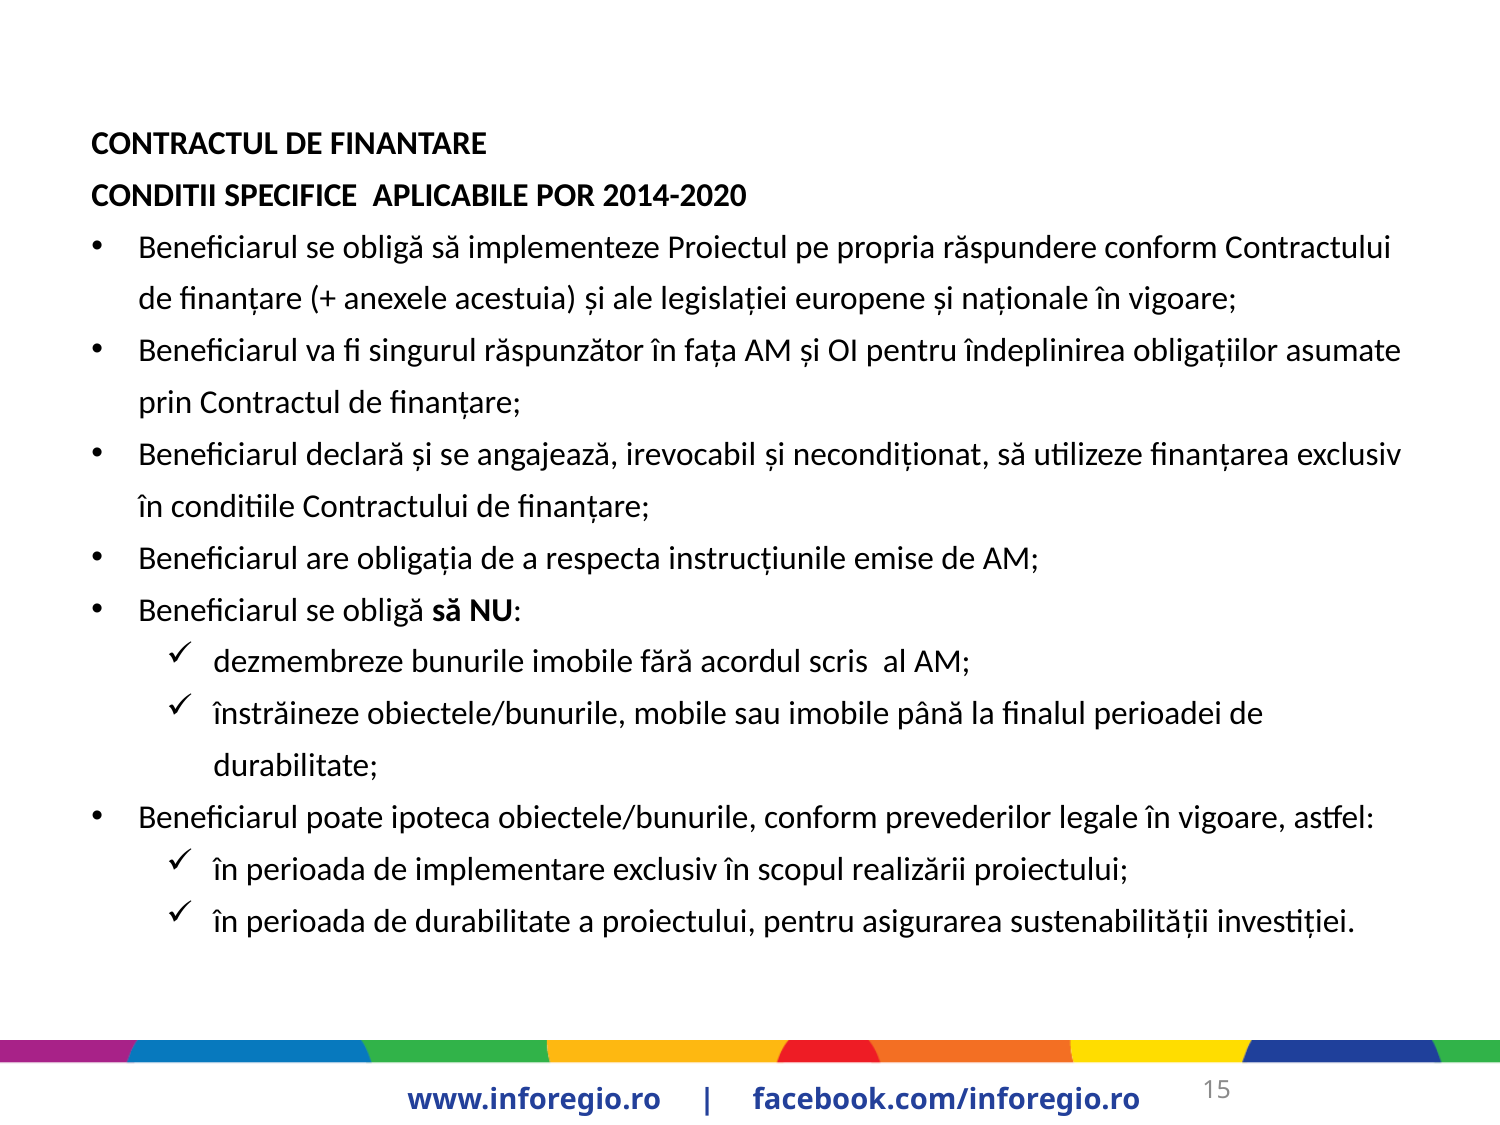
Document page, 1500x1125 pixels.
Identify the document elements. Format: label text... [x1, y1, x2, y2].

text_box www.inforegio.ro | facebook.com/inforegio.ro [392, 1075, 1156, 1123]
text_box CONTRACTUL DE FINANTARE CONDITII SPECIFICE APLICABILE POR 2014-2020 Beneficiarul se obligă să implementeze Proiectul pe propria răspundere conform Contractului de finanțare (+ anexele acestuia) şi ale legislaţiei europene şi naţionale în vigoare; Beneficiarul va fi singurul răspunzător în faţa AM şi OI pentru îndeplinirea obligaţiilor asumate prin Contractul de finanțare; Beneficiarul declară și se angajează, irevocabil şi necondiţionat, să utilizeze finanţarea exclusiv în conditiile Contractului de finanţare; Beneficiarul are obligaţia de a respecta instrucțiunile emise de AM; Beneficiarul se obligă să NU: dezmembreze bunurile imobile fără acordul scris al AM; înstrăineze obiectele/bunurile, mobile sau imobile până la finalul perioadei de durabilitate; Beneficiarul poate ipoteca obiectele/bunurile, conform prevederilor legale în vigoare, astfel: în perioada de implementare exclusiv în scopul realizării proiectului; în perioada de durabilitate a proiectului, pentru asigurarea sustenabilităţii investiţiei. [76, 101, 1449, 947]
slide_number 15 [1163, 1075, 1247, 1121]
picture [0, 1040, 1500, 1066]
